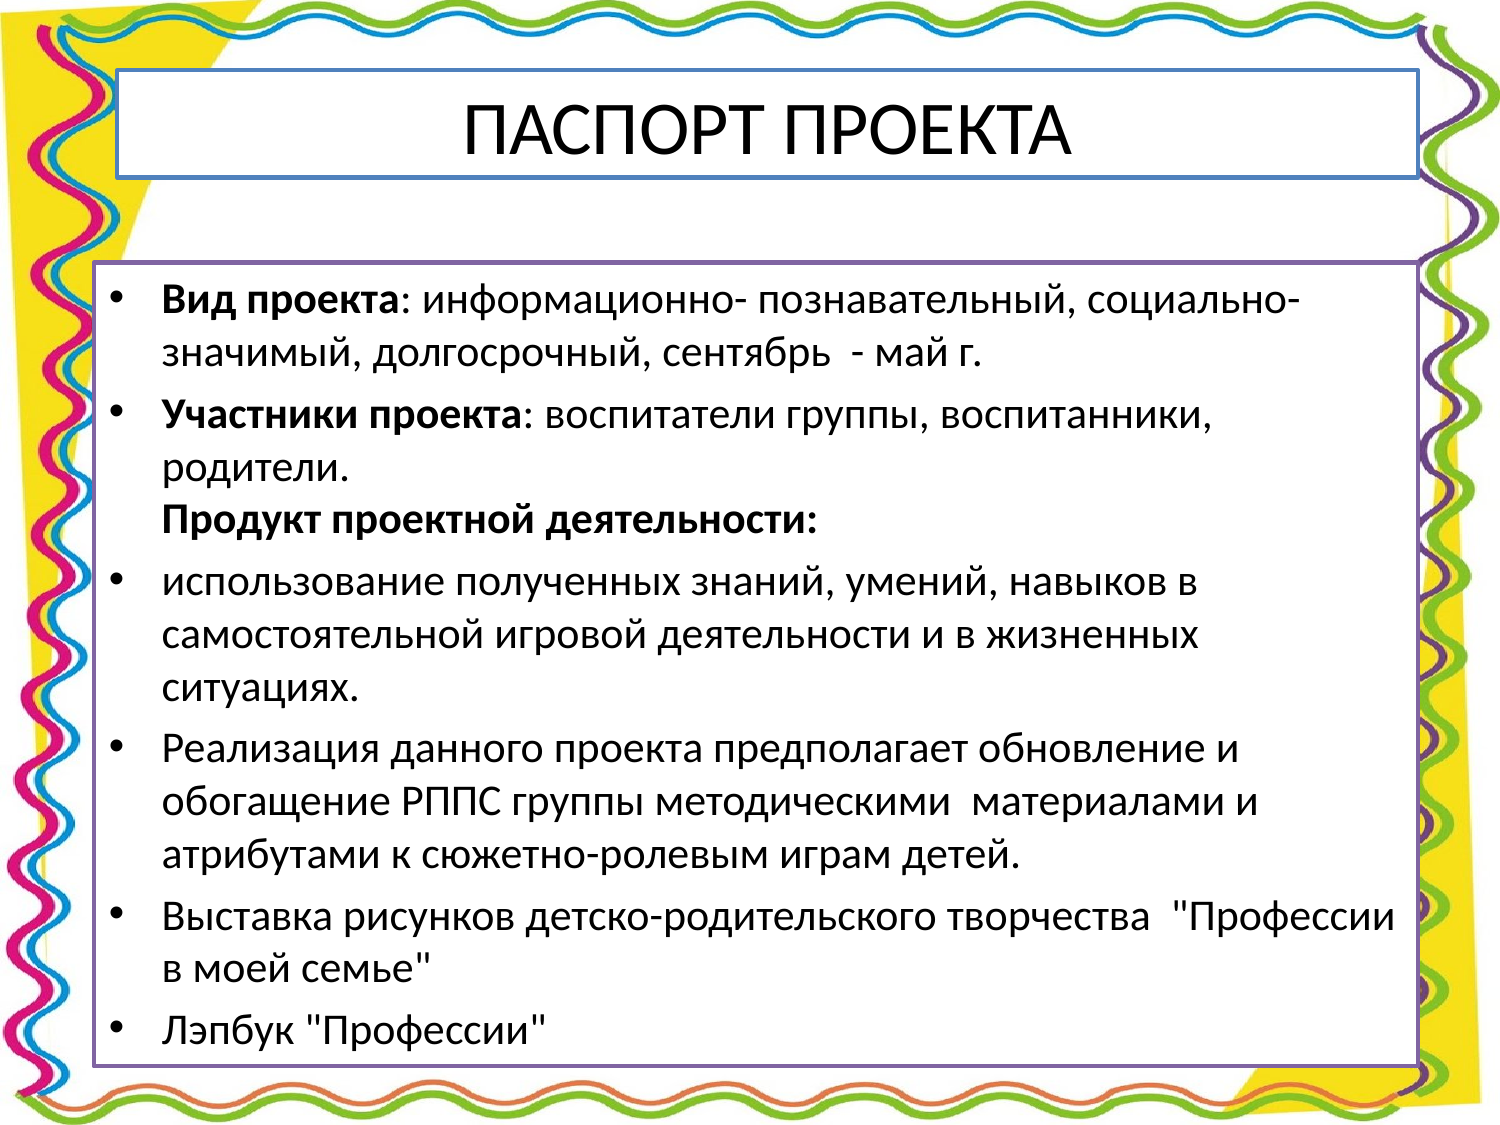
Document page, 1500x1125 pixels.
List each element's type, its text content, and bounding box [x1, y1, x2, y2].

list Вид проекта: информационно- познавательный, социально-значимый, долгосрочный, сентябрь - май г. Участники проекта: воспитатели группы, воспитанники, родители. Продукт проектной деятельности: использование полученных знаний, умений, навыков в самостоятельной игровой деятельности и в жизненных ситуациях. Реализация данного проекта предполагает обновление и обогащение РППС группы методическими материалами и атрибутами к сюжетно-ролевым играм детей. Выставка рисунков детско-родительского творчества "Профессии в моей семье" Лэпбук "Профессии" [92, 260, 1420, 1068]
title ПАСПОРТ ПРОЕКТА [115, 68, 1420, 180]
picture [0, 0, 1500, 1125]
